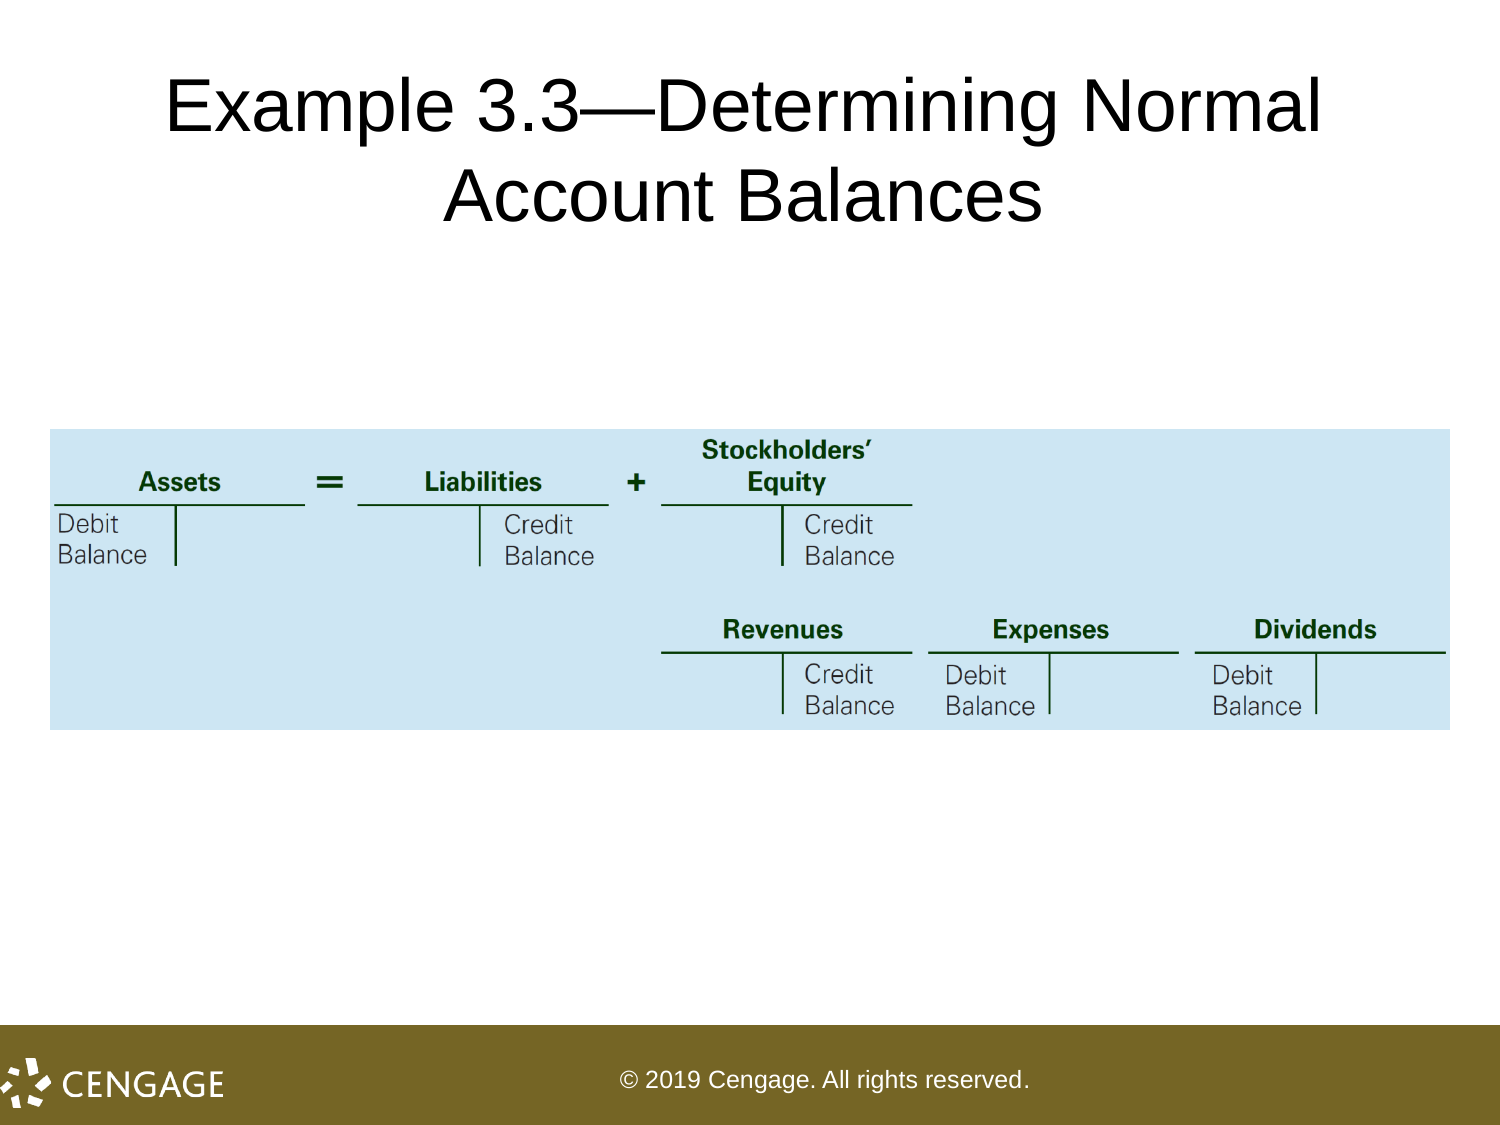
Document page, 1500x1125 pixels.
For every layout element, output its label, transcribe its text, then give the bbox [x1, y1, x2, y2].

title Example 3.3—Determining Normal Account Balances [85, 58, 1403, 235]
picture [0, 1058, 223, 1108]
picture [49, 429, 1451, 731]
